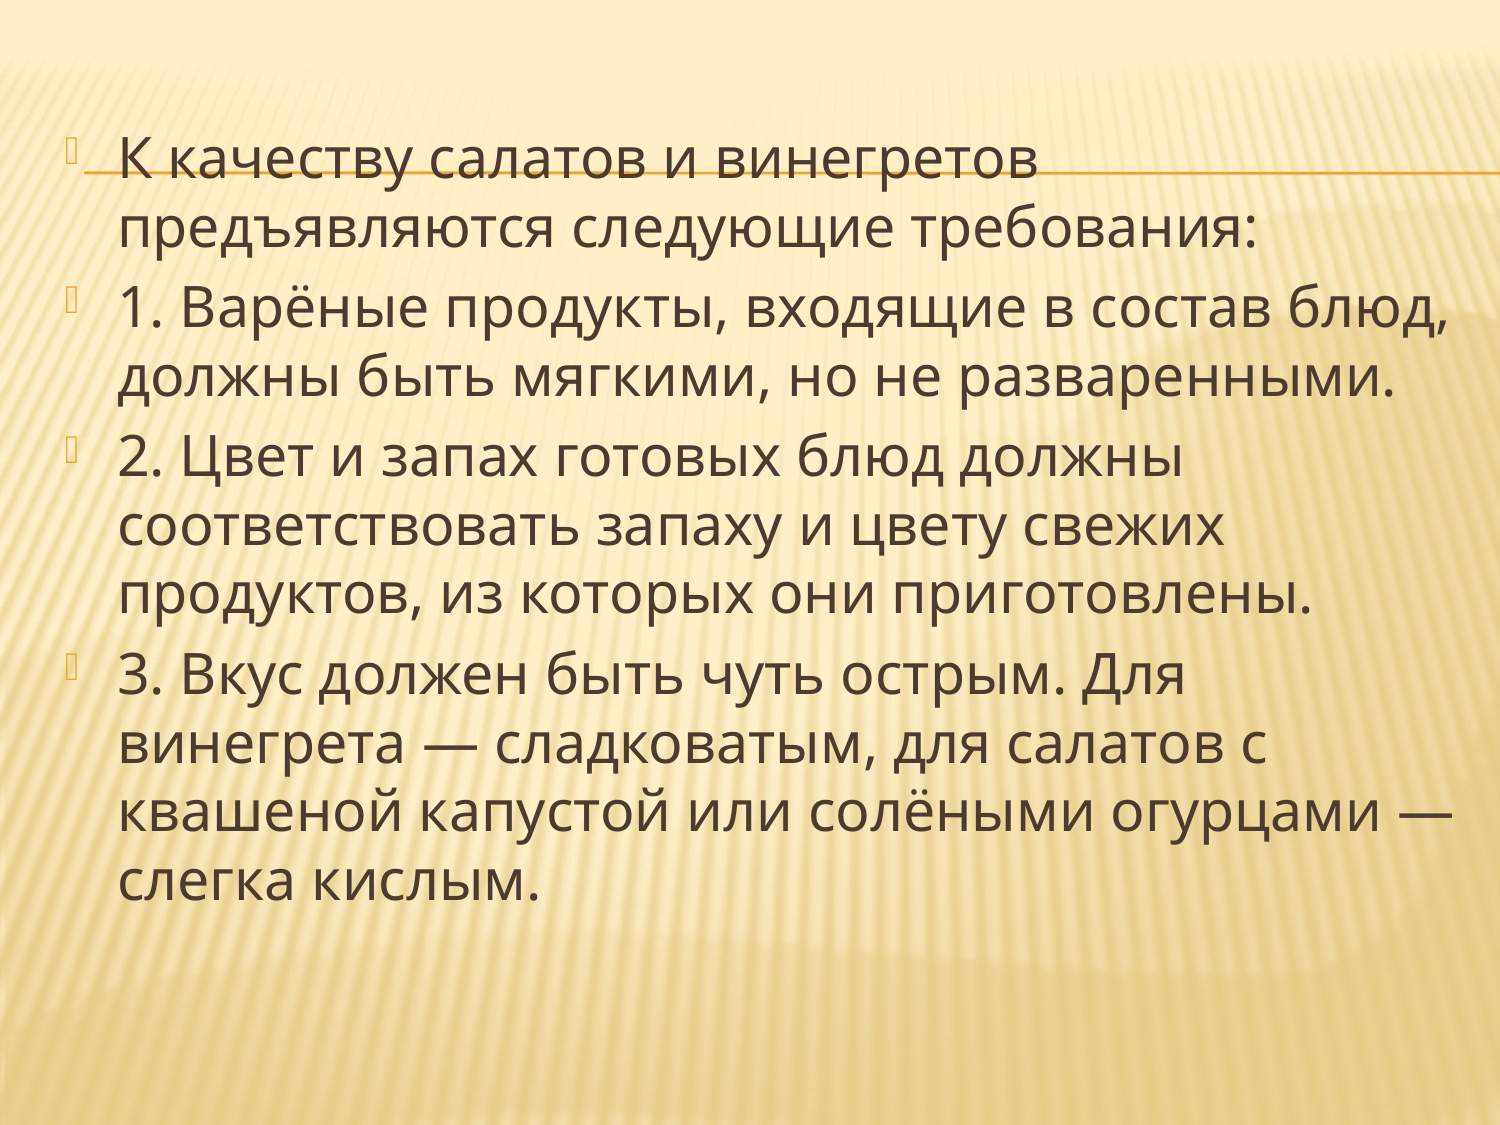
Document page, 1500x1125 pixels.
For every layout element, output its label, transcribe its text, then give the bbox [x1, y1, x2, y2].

list К качеству салатов и винегретов предъявляются следующие требования: 1. Варёные продукты, входящие в состав блюд, должны быть мягкими, но не разваренными. 2. Цвет и запах готовых блюд должны соответствовать запаху и цвету свежих продуктов, из которых они приготовлены. 3. Вкус должен быть чуть острым. Для винегрета — сладковатым, для салатов с квашеной капустой или солёными огурцами — слегка кислым. [50, 113, 1475, 998]
